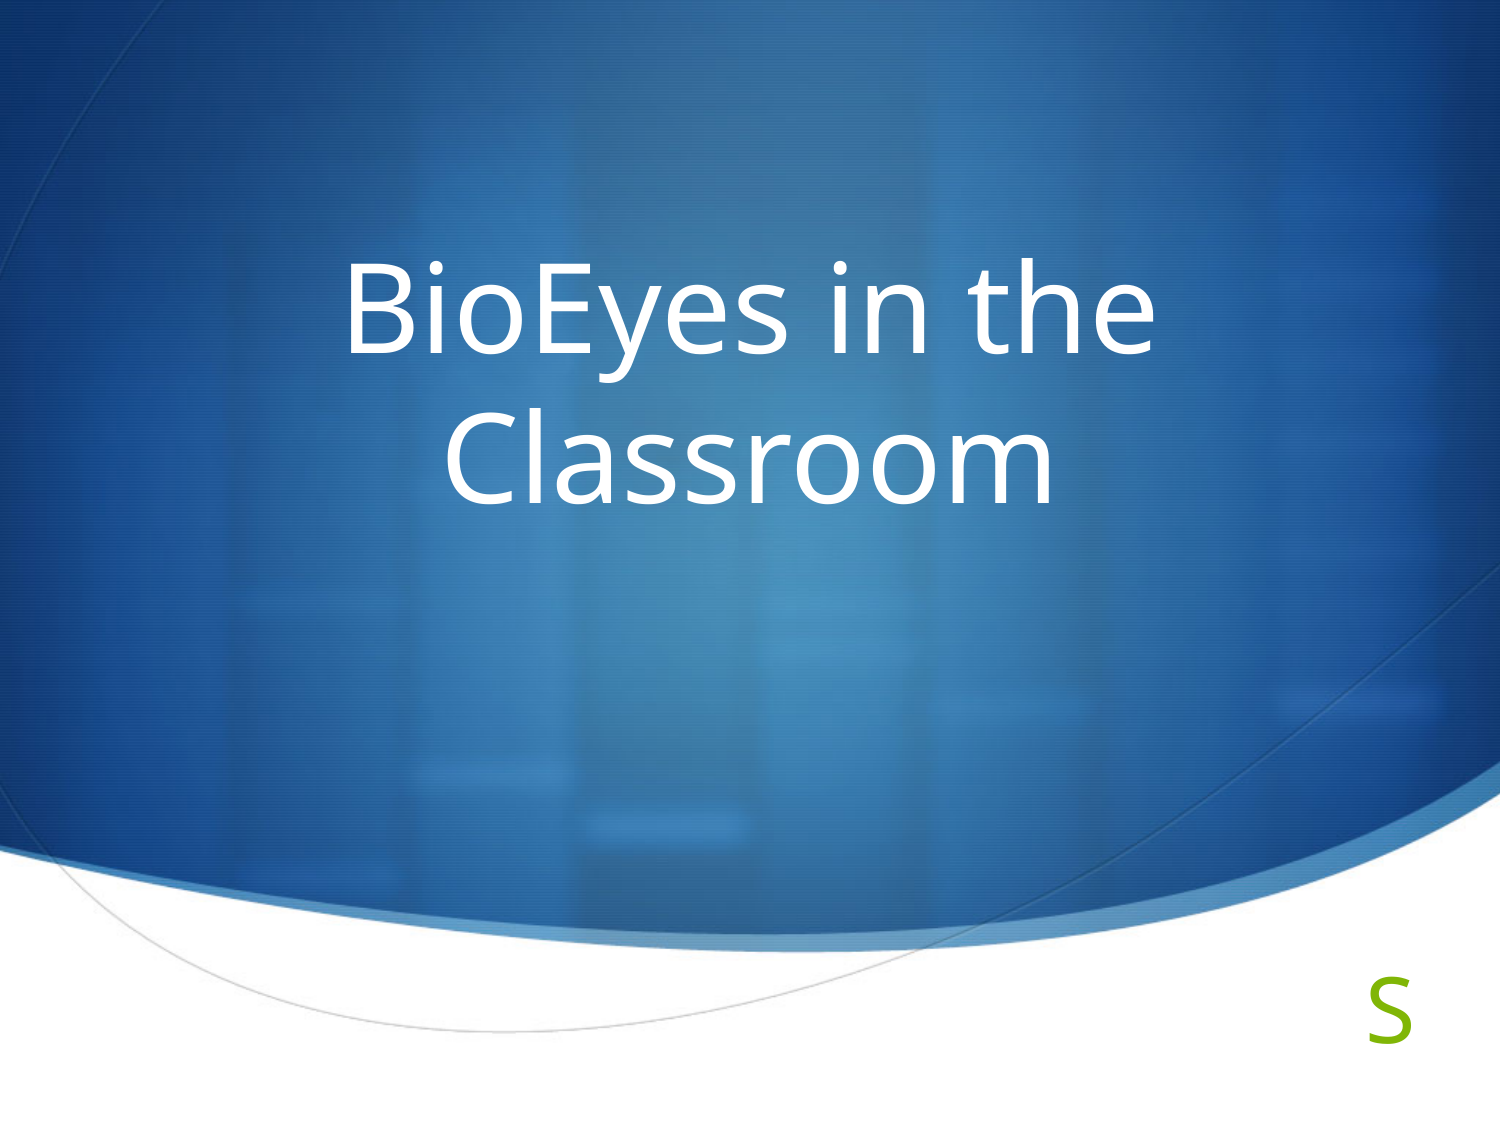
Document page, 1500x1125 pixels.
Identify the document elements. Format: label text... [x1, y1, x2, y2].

picture [0, 0, 1500, 1125]
title BioEyes in the Classroom [75, 212, 1425, 529]
